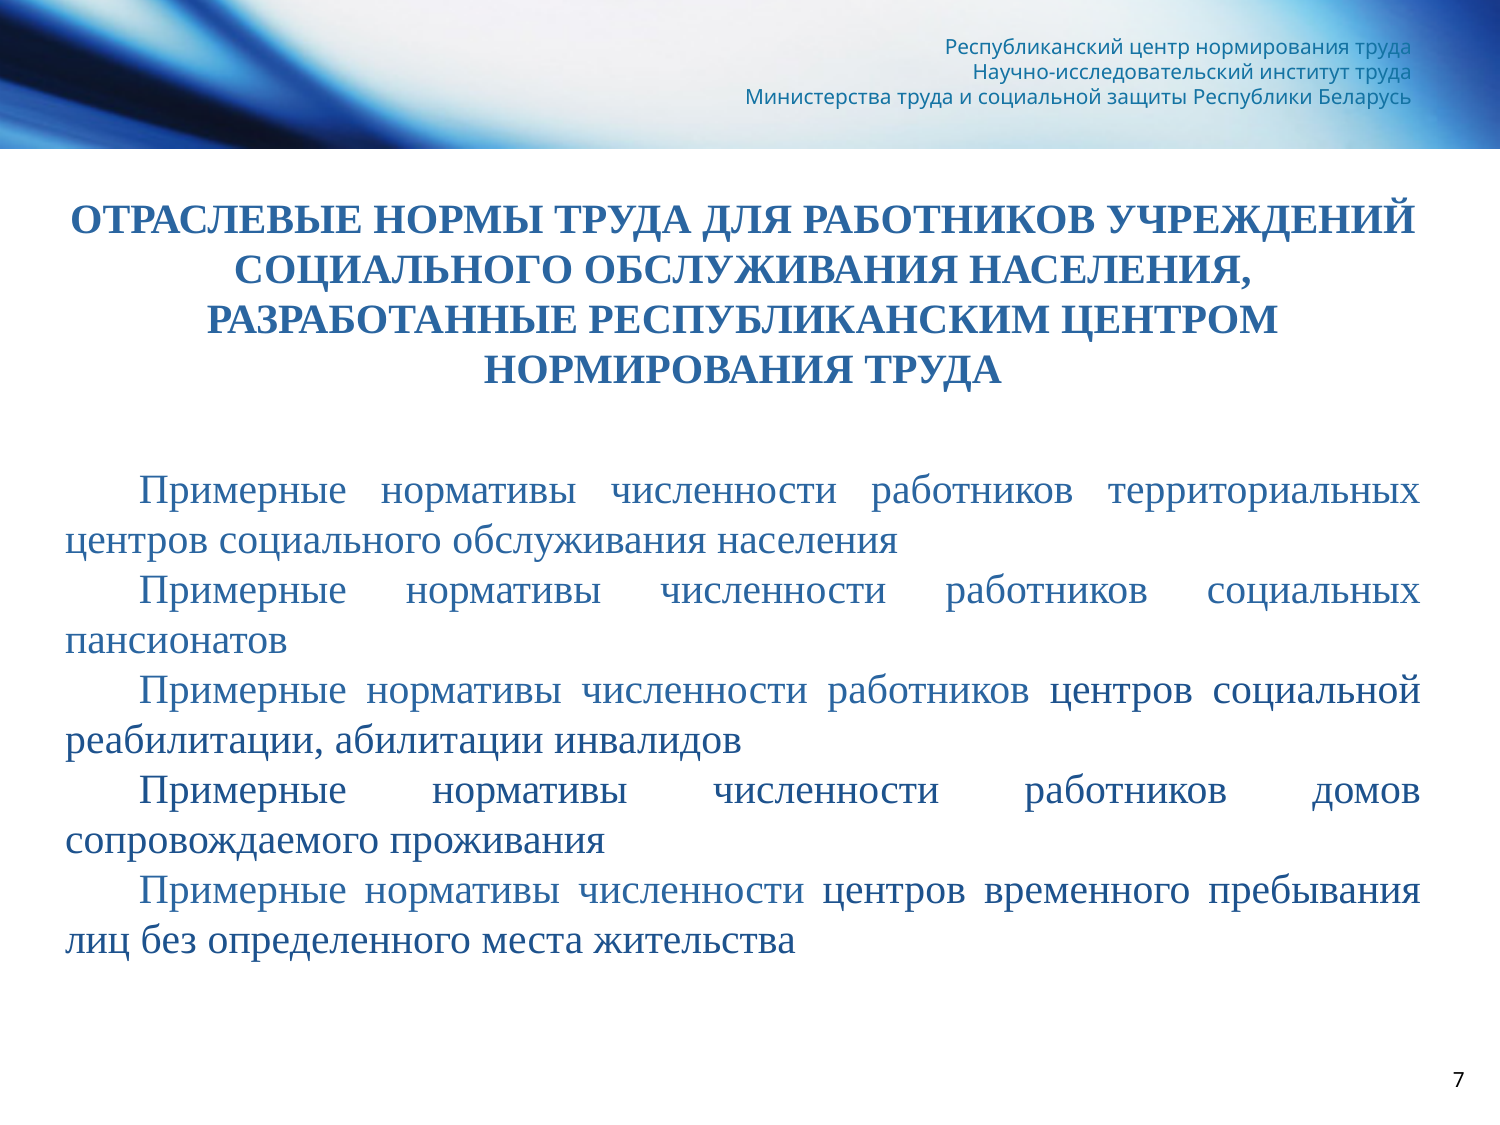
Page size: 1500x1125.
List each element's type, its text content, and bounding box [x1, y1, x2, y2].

title Республиканский центр нормирования труда Научно-исследовательский институт труда Министерства труда и социальной защиты Республики Беларусь [76, 24, 1427, 118]
text_box 7 [1421, 1059, 1497, 1125]
text_box ОТРАСЛЕВЫЕ НОРМЫ ТРУДА ДЛЯ РАБОТНИКОВ УЧРЕЖДЕНИЙ СОЦИАЛЬНОГО ОБСЛУЖИВАНИЯ НАСЕЛЕНИЯ, РАЗРАБОТАННЫЕ РЕСПУБЛИКАНСКИМ ЦЕНТРОМ НОРМИРОВАНИЯ ТРУДА Примерные нормативы численности работников территориальных центров социального обслуживания населения Примерные нормативы численности работников социальных пансионатов Примерные нормативы численности работников центров социальной реабилитации, абилитации инвалидов Примерные нормативы численности работников домов сопровождаемого проживания Примерные нормативы численности центров временного пребывания лиц без определенного места жительства [64, 191, 1422, 1083]
picture [0, 0, 1500, 149]
